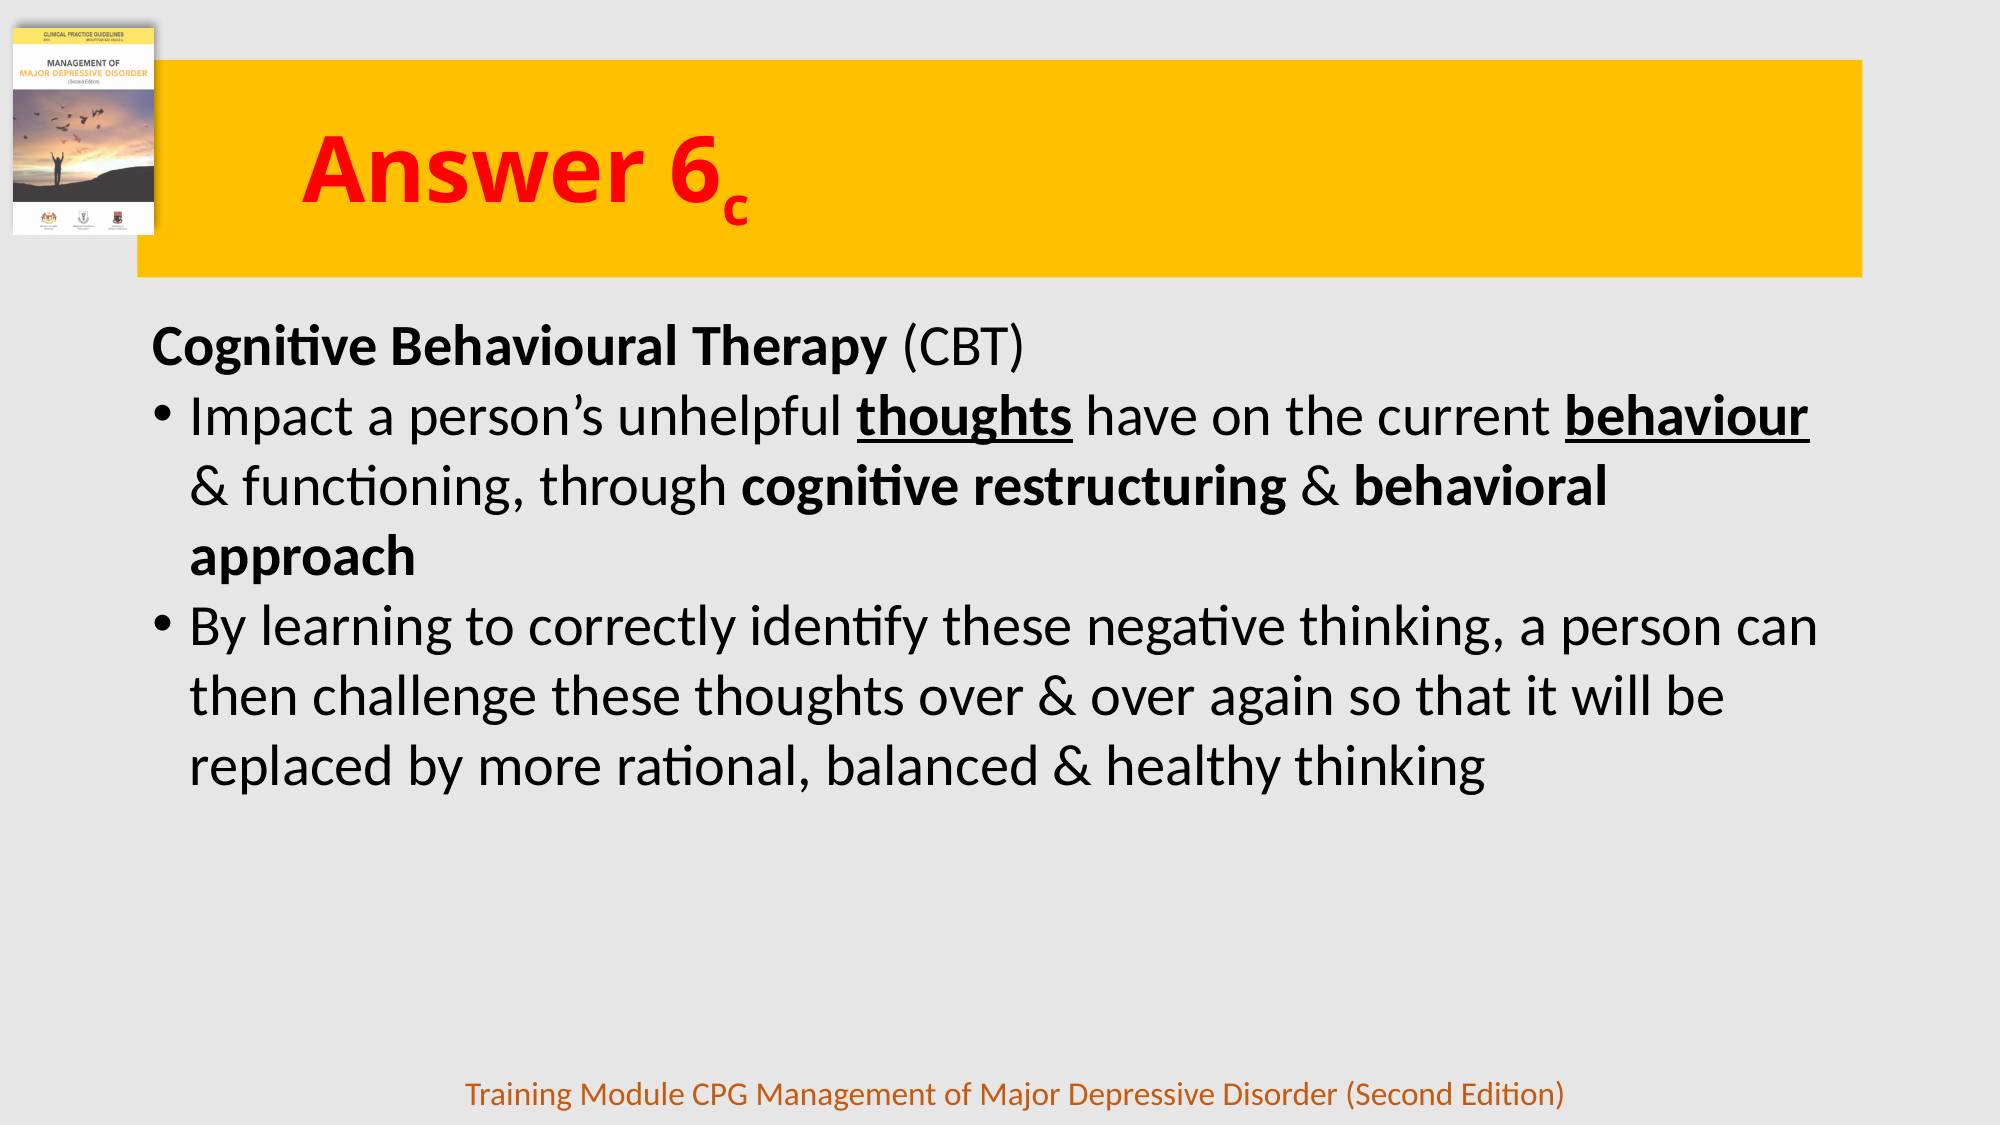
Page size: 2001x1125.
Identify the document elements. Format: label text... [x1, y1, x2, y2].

picture [13, 28, 154, 235]
list Cognitive Behavioural Therapy (CBT) Impact a person’s unhelpful thoughts have on the current behaviour & functioning, through cognitive restructuring & behavioral approach By learning to correctly identify these negative thinking, a person can then challenge these thoughts over & over again so that it will be replaced by more rational, balanced & healthy thinking [137, 299, 1863, 1014]
title Answer 6c [137, 59, 1863, 278]
text_box Training Module CPG Management of Major Depressive Disorder (Second Edition) [450, 1065, 1832, 1120]
